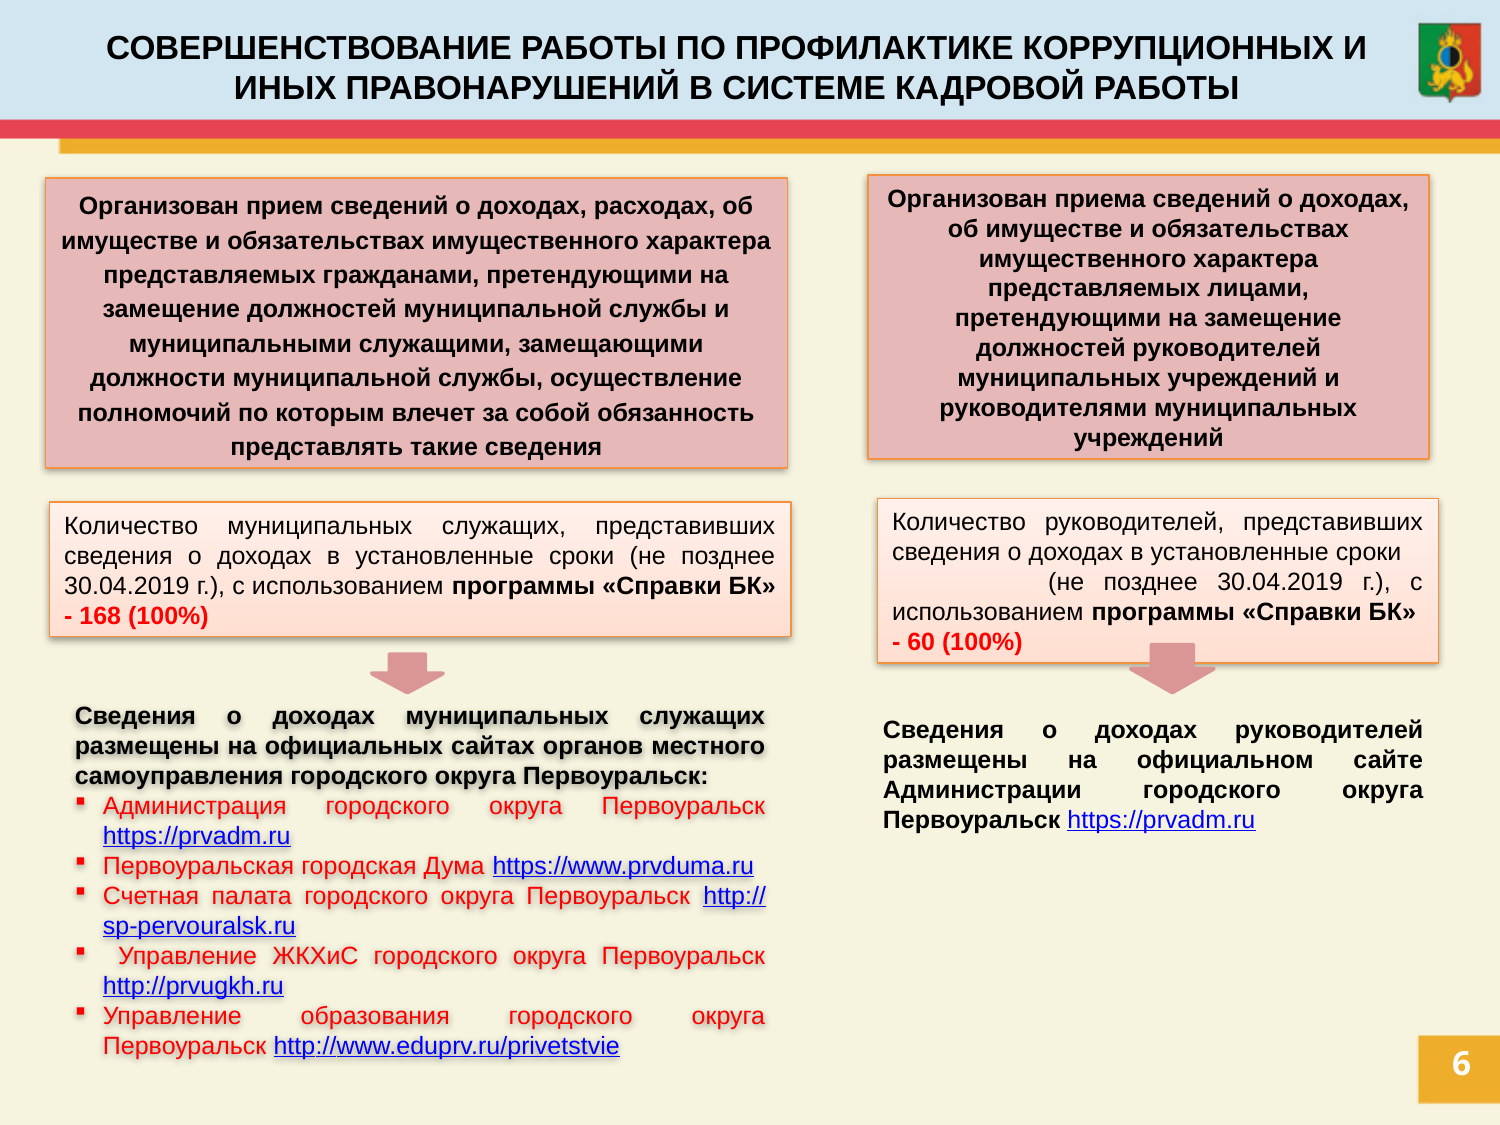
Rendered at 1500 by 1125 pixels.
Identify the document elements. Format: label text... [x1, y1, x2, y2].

text_box Количество руководителей, представивших сведения о доходах в установленные сроки (не позднее 30.04.2019 г.), с использованием программы «Справки БК» - 60 (100%) [877, 498, 1439, 664]
text_box СОВЕРШЕНСТВОВАНИЕ РАБОТЫ ПО ПРОФИЛАКТИКЕ КОРРУПЦИОННЫХ И ИНЫХ ПРАВОНАРУШЕНИЙ В СИСТЕМЕ КАДРОВОЙ РАБОТЫ [60, 19, 1415, 114]
text_box Организован прием сведений о доходах, расходах, об имуществе и обязательствах имущественного характера представляемых гражданами, претендующими на замещение должностей муниципальной службы и муниципальными служащими, замещающими должности муниципальной службы, осуществление полномочий по которым влечет за собой обязанность представлять такие сведения [45, 177, 788, 469]
text_box Сведения о доходах муниципальных служащих размещены на официальных сайтах органов местного самоуправления городского округа Первоуральск: Администрация городского округа Первоуральск https://prvadm.ru Первоуральская городская Дума https://www.prvduma.ru Счетная палата городского округа Первоуральск http://sp-pervouralsk.ru Управление ЖКХиС городского округа Первоуральск http://prvugkh.ru Управление образования городского округа Первоуральск http://www.eduprv.ru/privetstvie [59, 692, 782, 1097]
text_box Сведения о доходах руководителей размещены на официальном сайте Администрации городского округа Первоуральск https://prvadm.ru [868, 706, 1439, 841]
text_box [1128, 642, 1216, 695]
text_box [369, 652, 445, 695]
text_box Организован приема сведений о доходах, об имуществе и обязательствах имущественного характера представляемых лицами, претендующими на замещение должностей руководителей муниципальных учреждений и руководителями муниципальных учреждений [867, 174, 1430, 460]
picture [0, 0, 1500, 1125]
text_box 6 [1423, 1034, 1500, 1090]
text_box [51, 137, 1415, 289]
text_box Количество муниципальных служащих, представивших сведения о доходах в установленные сроки (не позднее 30.04.2019 г.), с использованием программы «Справки БК» - 168 (100%) [49, 501, 792, 637]
